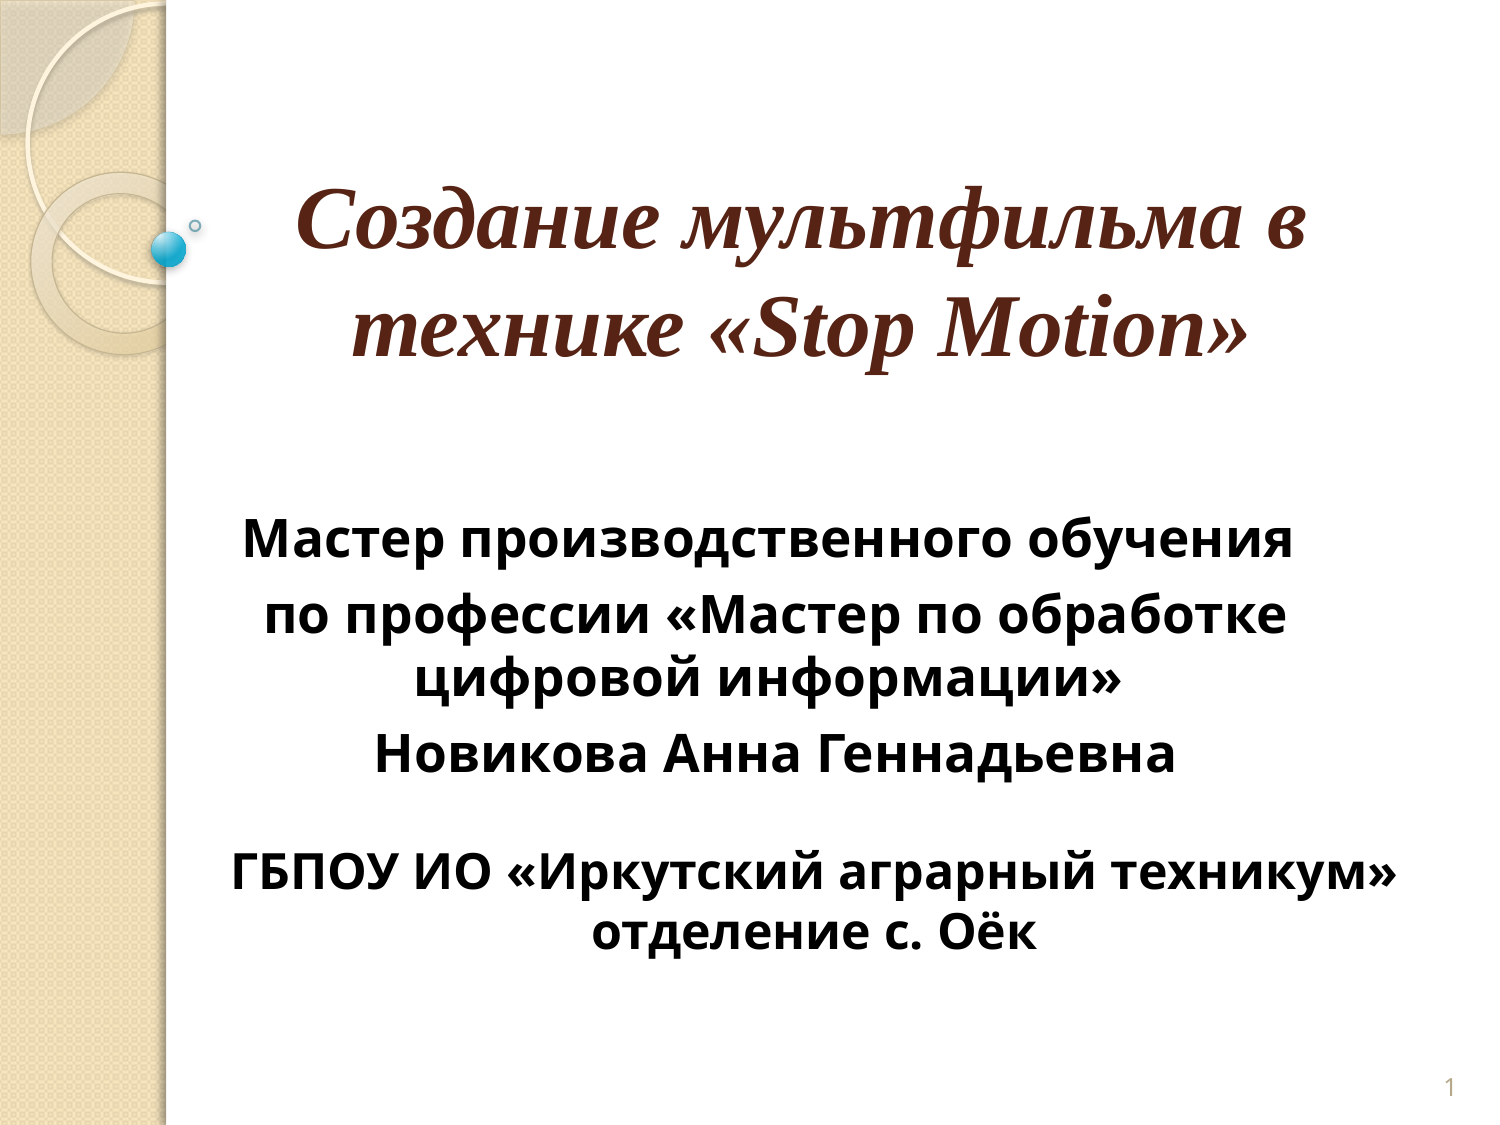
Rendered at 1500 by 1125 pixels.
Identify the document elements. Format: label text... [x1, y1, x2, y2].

text_box ГБПОУ ИО «Иркутский аграрный техникум» отделение с. Оёк [175, 831, 1453, 967]
slide_number 1 [1413, 1034, 1488, 1113]
subtitle Мастер производственного обучения по профессии «Мастер по обработке цифровой информации» Новикова Анна Геннадьевна [117, 503, 1430, 792]
title Создание мультфильма в технике «Stop Motion» [164, 140, 1439, 382]
